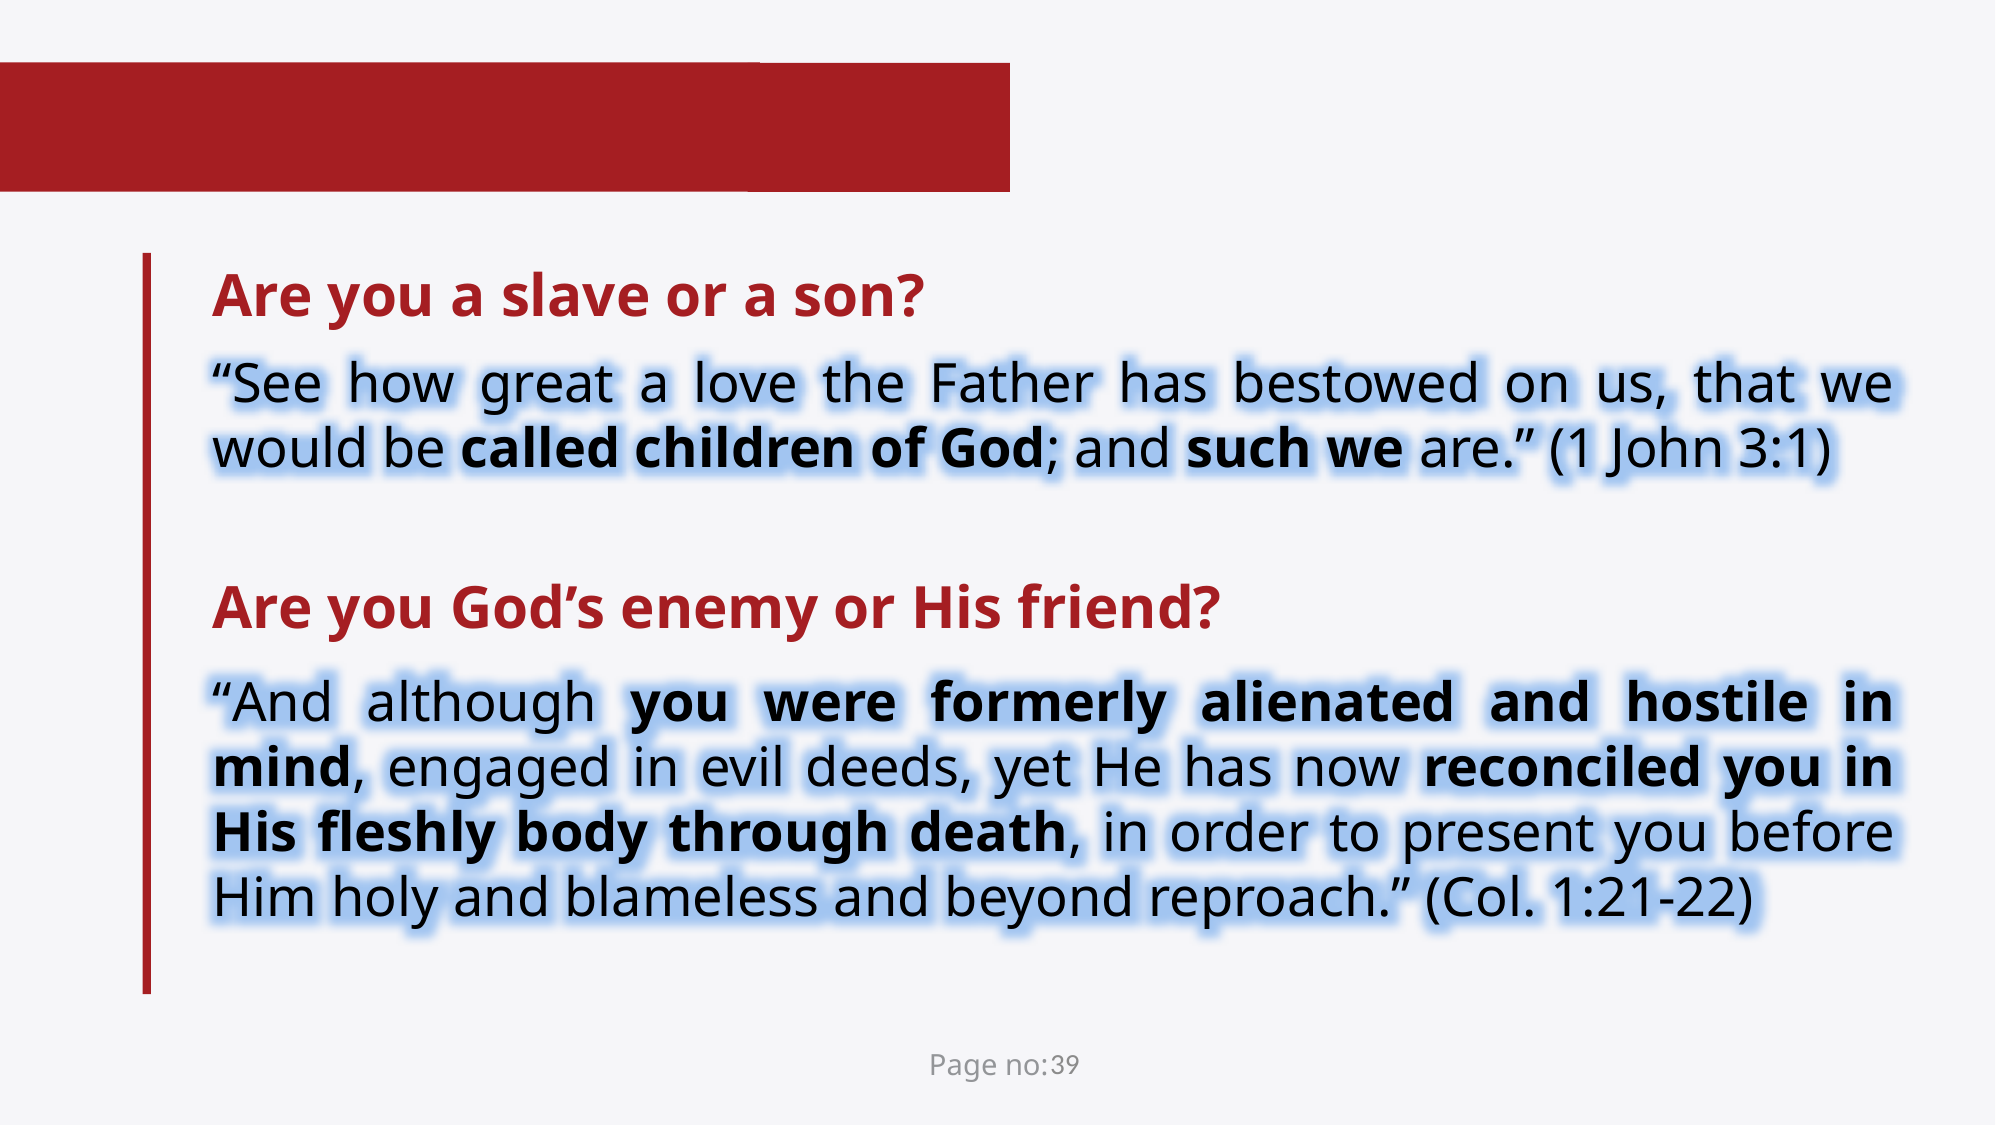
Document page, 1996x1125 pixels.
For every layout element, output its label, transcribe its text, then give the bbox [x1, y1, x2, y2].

text_box “See how great a love the Father has bestowed on us, that we would be called children of God; and such we are.” (1 John 3:1) [198, 341, 1911, 486]
text_box “And although you were formerly alienated and hostile in mind, engaged in evil deeds, yet He has now reconciled you in His fleshly body through death, in order to present you before Him holy and blameless and beyond reproach.” (Col. 1:21-22) [198, 659, 1911, 935]
text_box Are you a slave or a son? [197, 250, 1398, 336]
text_box [745, 61, 1012, 194]
text_box Are you God’s enemy or His friend? [197, 562, 1398, 645]
